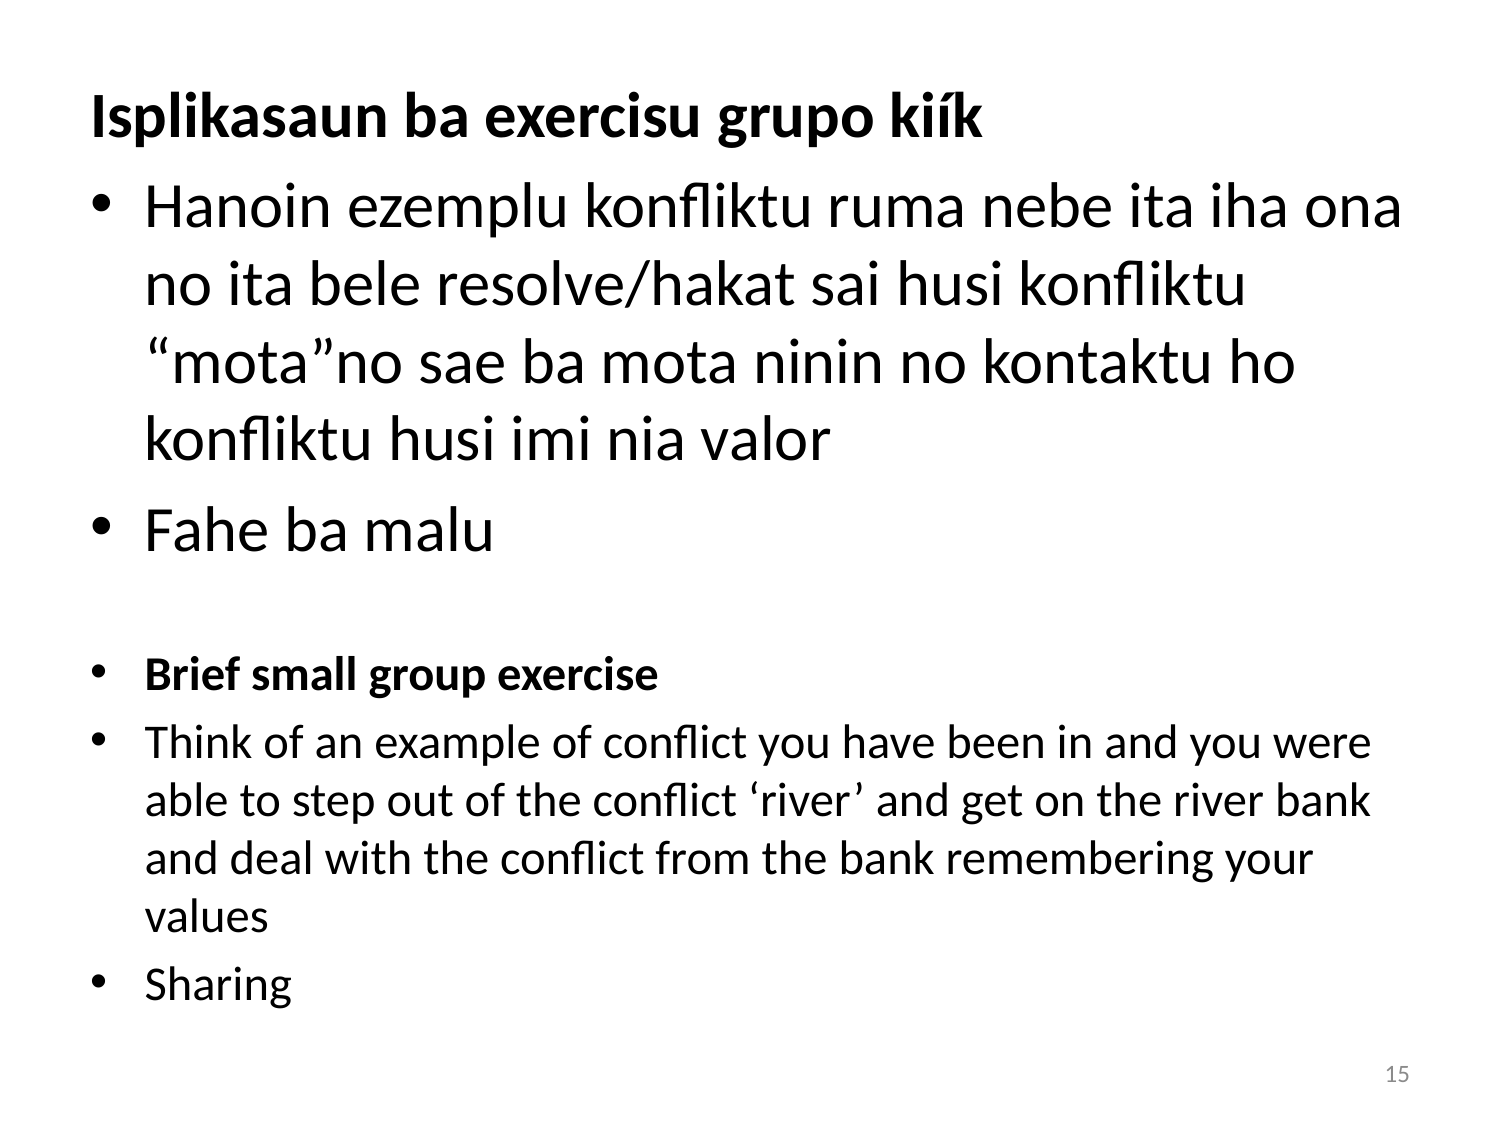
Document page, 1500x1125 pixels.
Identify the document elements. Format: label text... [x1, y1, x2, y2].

list Isplikasaun ba exercisu grupo kiík Hanoin ezemplu konfliktu ruma nebe ita iha ona no ita bele resolve/hakat sai husi konfliktu “mota”no sae ba mota ninin no kontaktu ho konfliktu husi imi nia valor Fahe ba malu Brief small group exercise Think of an example of conflict you have been in and you were able to step out of the conflict ‘river’ and get on the river bank and deal with the conflict from the bank remembering your values Sharing [75, 65, 1425, 1020]
slide_number 15 [1074, 1042, 1425, 1103]
